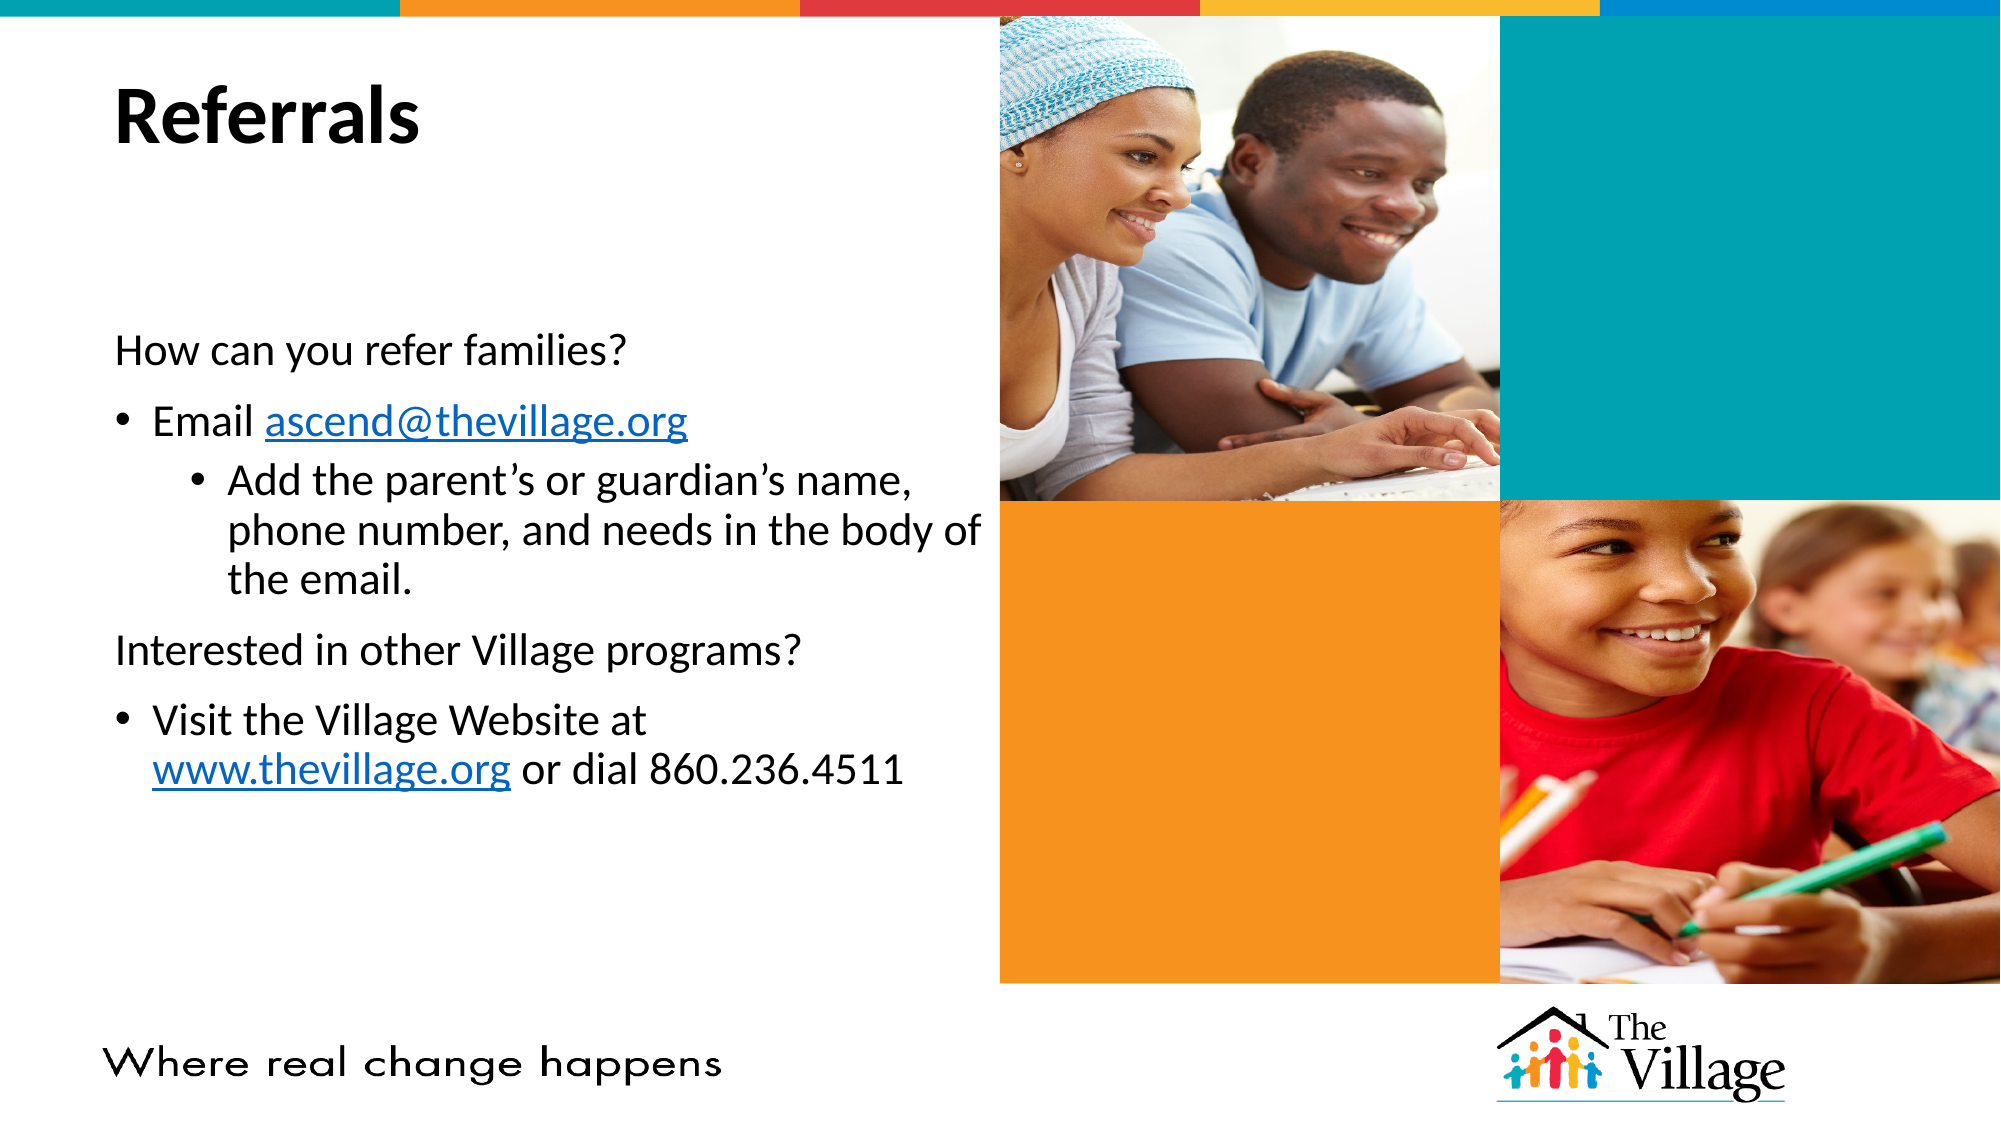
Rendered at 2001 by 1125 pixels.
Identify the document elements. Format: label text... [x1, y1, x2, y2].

picture [1481, 999, 1799, 1111]
title Referrals [99, 63, 994, 263]
list How can you refer families? Email ascend@thevillage.org Add the parent’s or guardian’s name, phone number, and needs in the body of the email. Interested in other Village programs? Visit the Village Website at www.thevillage.org or dial 860.236.4511 [99, 318, 1000, 1038]
picture [68, 1040, 753, 1100]
picture [999, 15, 2000, 984]
